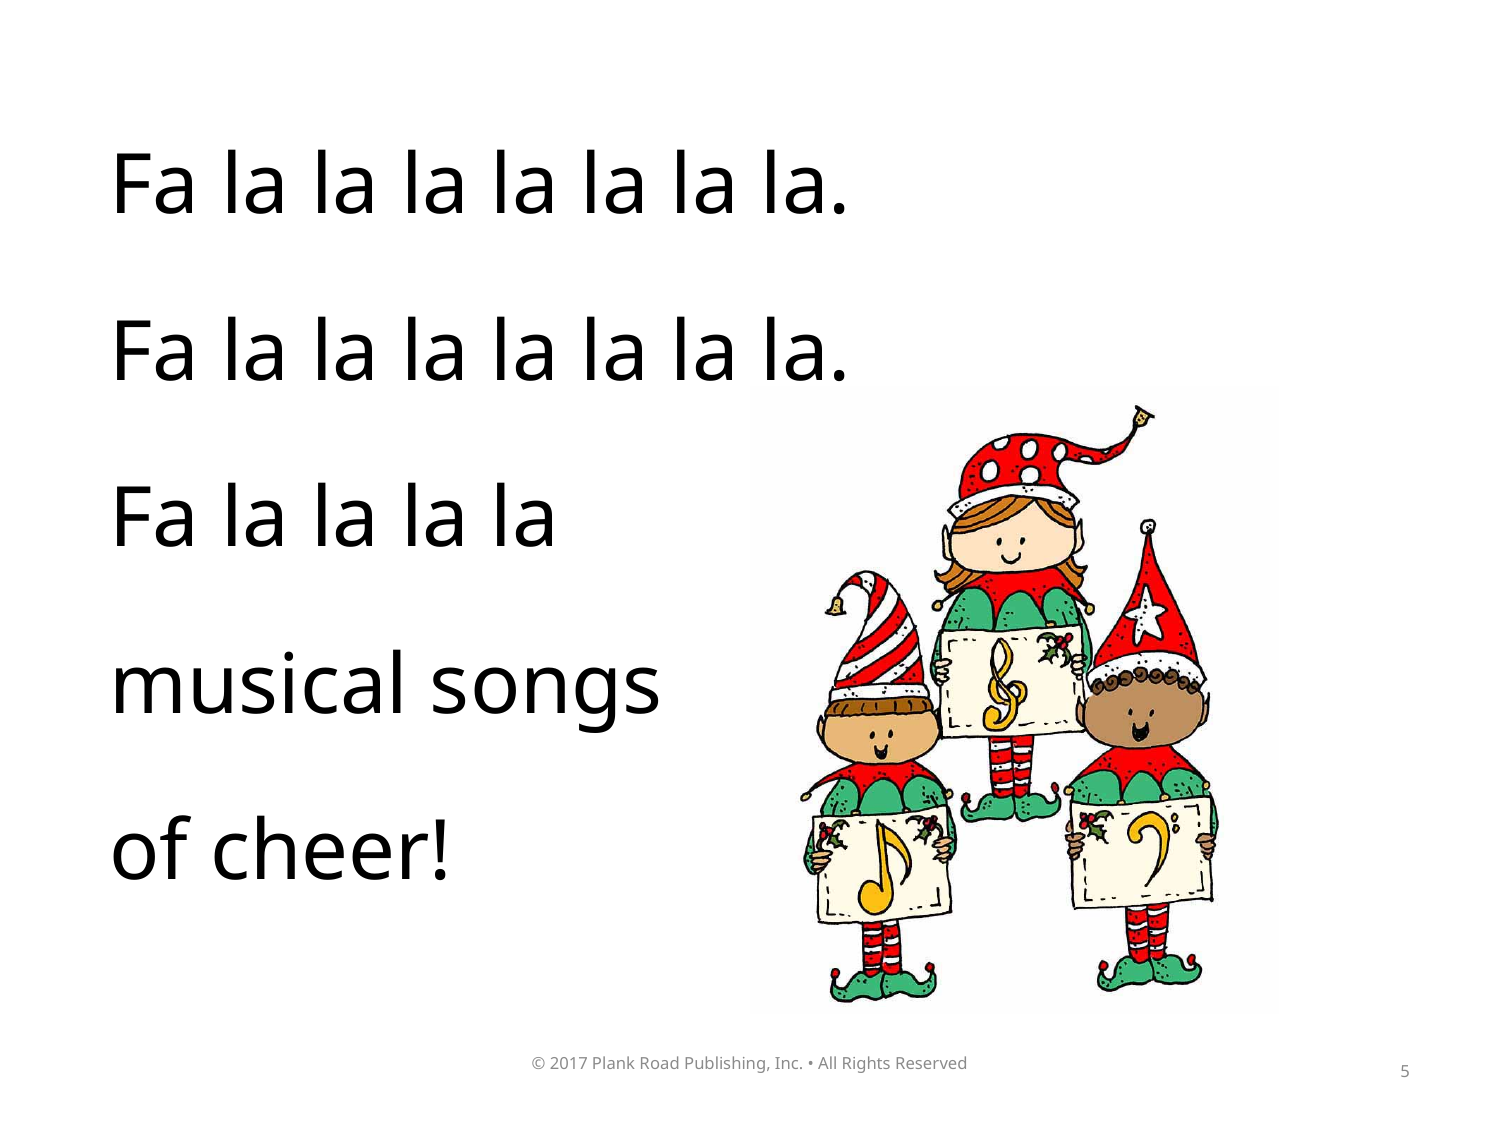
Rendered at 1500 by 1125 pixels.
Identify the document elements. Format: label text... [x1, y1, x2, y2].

picture [749, 386, 1279, 1014]
list Fa la la la la la la la. Fa la la la la la la la. Fa la la la la musical songs of cheer! [94, 72, 1425, 1014]
slide_number 5 [1074, 1042, 1425, 1103]
